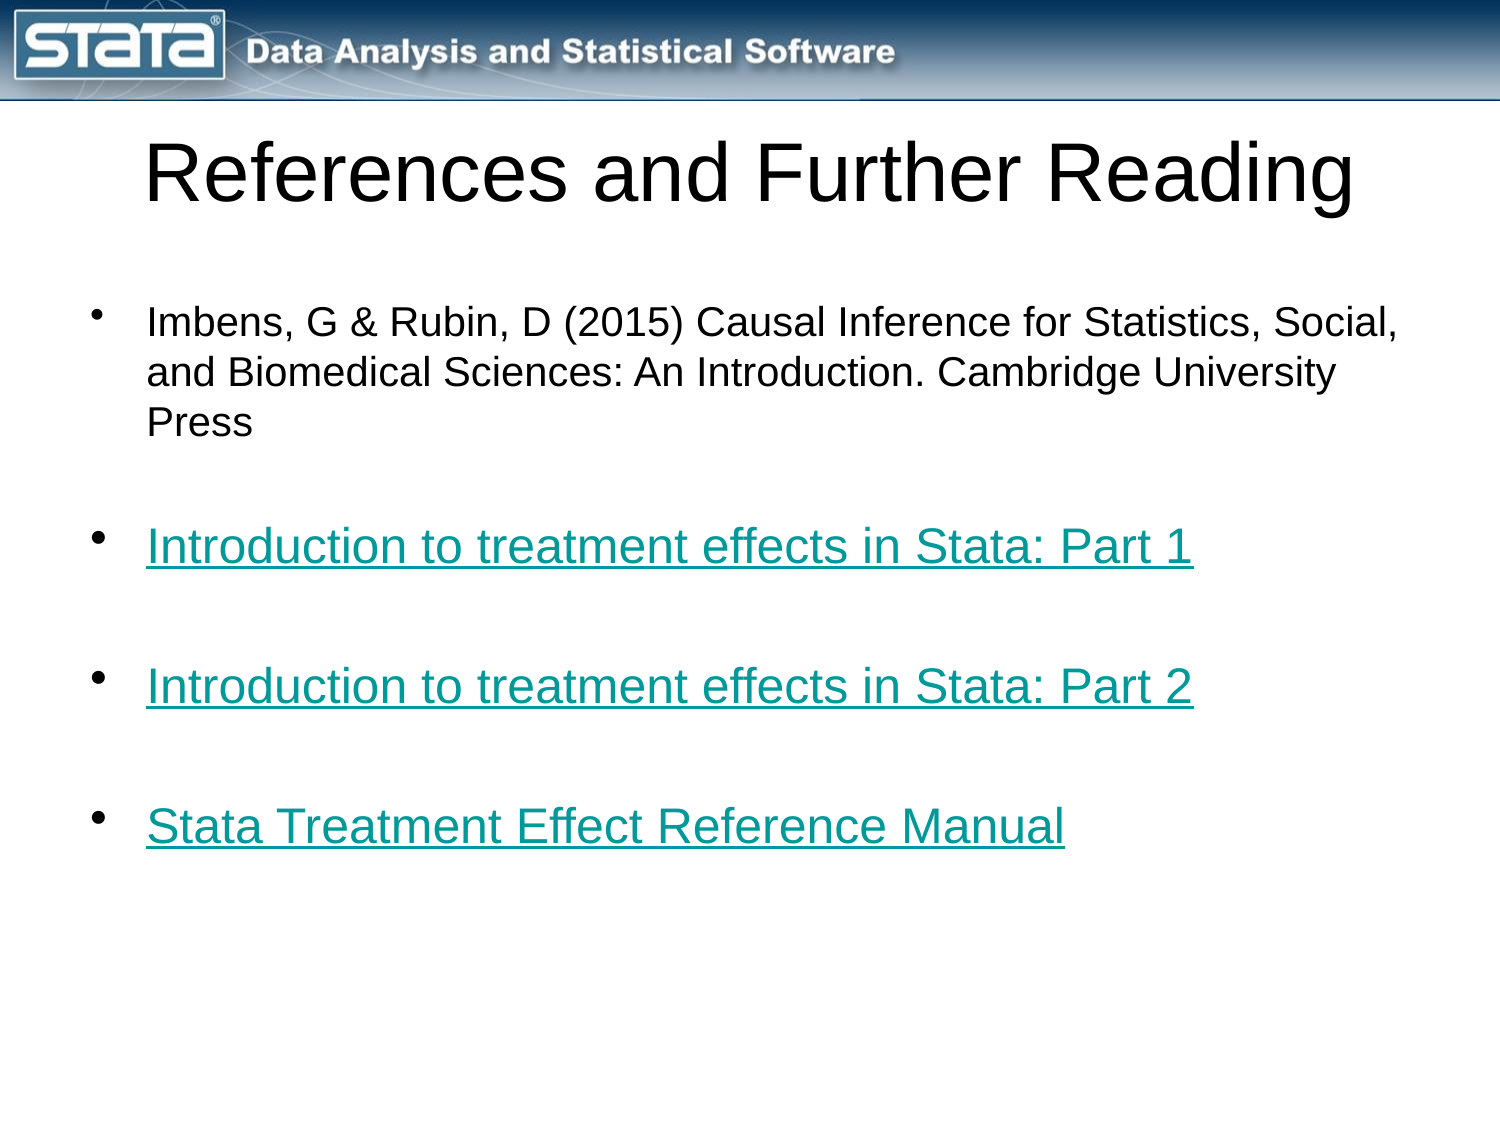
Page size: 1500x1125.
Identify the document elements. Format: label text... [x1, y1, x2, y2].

picture [0, 0, 1500, 102]
list Imbens, G & Rubin, D (2015) Causal Inference for Statistics, Social, and Biomedical Sciences: An Introduction. Cambridge University Press Introduction to treatment effects in Stata: Part 1 Introduction to treatment effects in Stata: Part 2 Stata Treatment Effect Reference Manual [75, 287, 1425, 1038]
title References and Further Reading [0, 108, 1500, 238]
